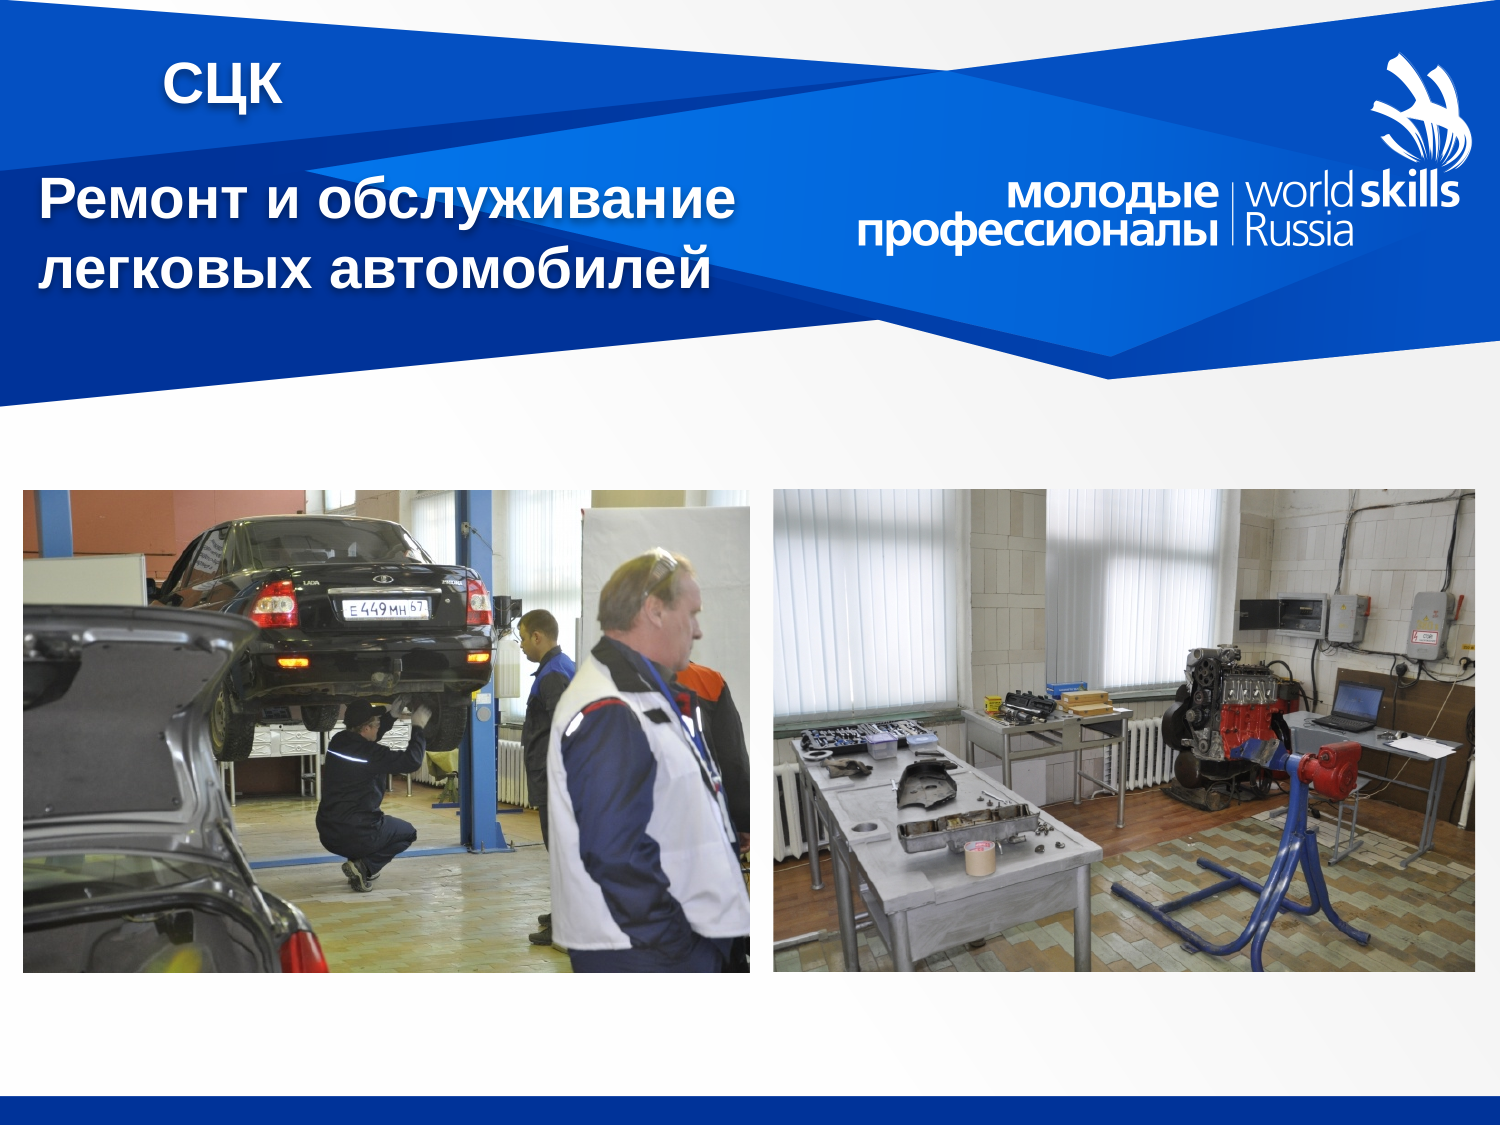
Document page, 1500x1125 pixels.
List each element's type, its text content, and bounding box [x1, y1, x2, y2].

picture [0, 0, 1500, 1125]
text_box Ремонт и обслуживание легковых автомобилей [23, 152, 926, 378]
title СЦК [35, 23, 411, 143]
